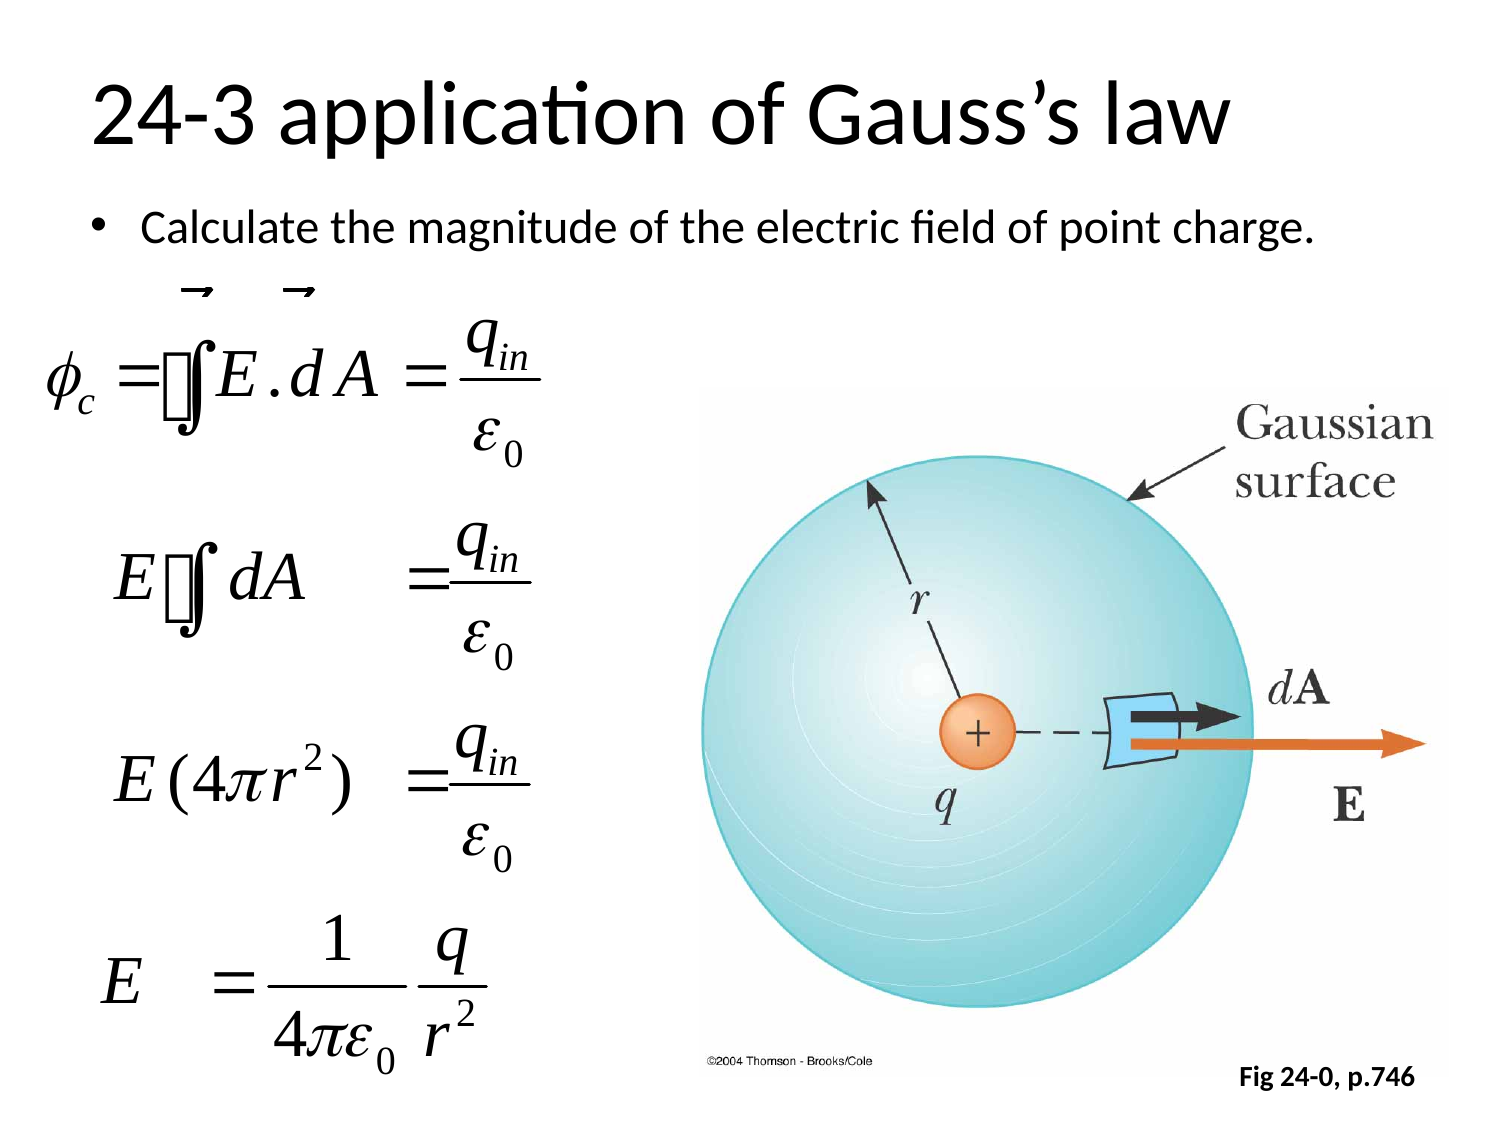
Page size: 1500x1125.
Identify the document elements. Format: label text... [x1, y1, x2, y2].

list Calculate the magnitude of the electric field of point charge. [75, 187, 1400, 313]
text_box [699, 387, 1449, 1077]
text_box Fig 24-0, p.746 [1224, 1049, 1431, 1100]
title 24-3 application of Gauss’s law [75, 45, 1425, 233]
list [37, 287, 552, 1088]
